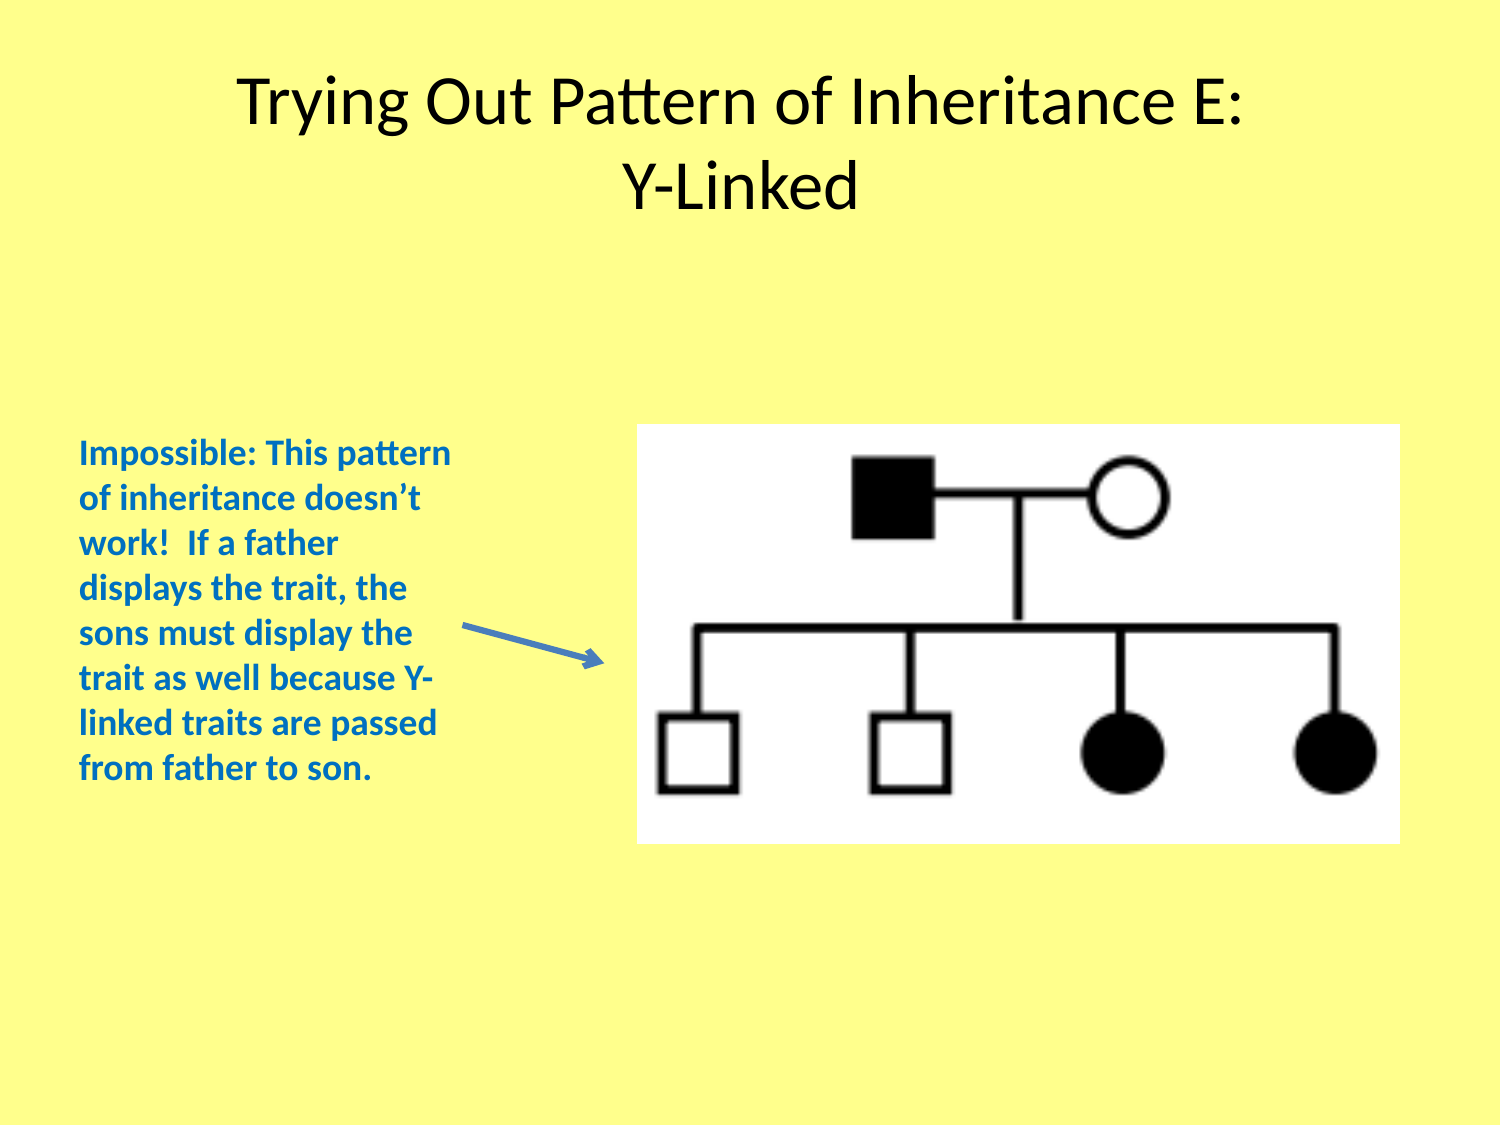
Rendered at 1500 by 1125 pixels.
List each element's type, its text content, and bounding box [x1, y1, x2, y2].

title Trying Out Pattern of Inheritance E: Y-Linked [75, 45, 1425, 233]
text_box Impossible: This pattern of inheritance doesn’t work! If a father displays the trait, the sons must display the trait as well because Y-linked traits are passed from father to son. [64, 420, 468, 796]
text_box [462, 624, 605, 664]
picture [637, 424, 1401, 844]
